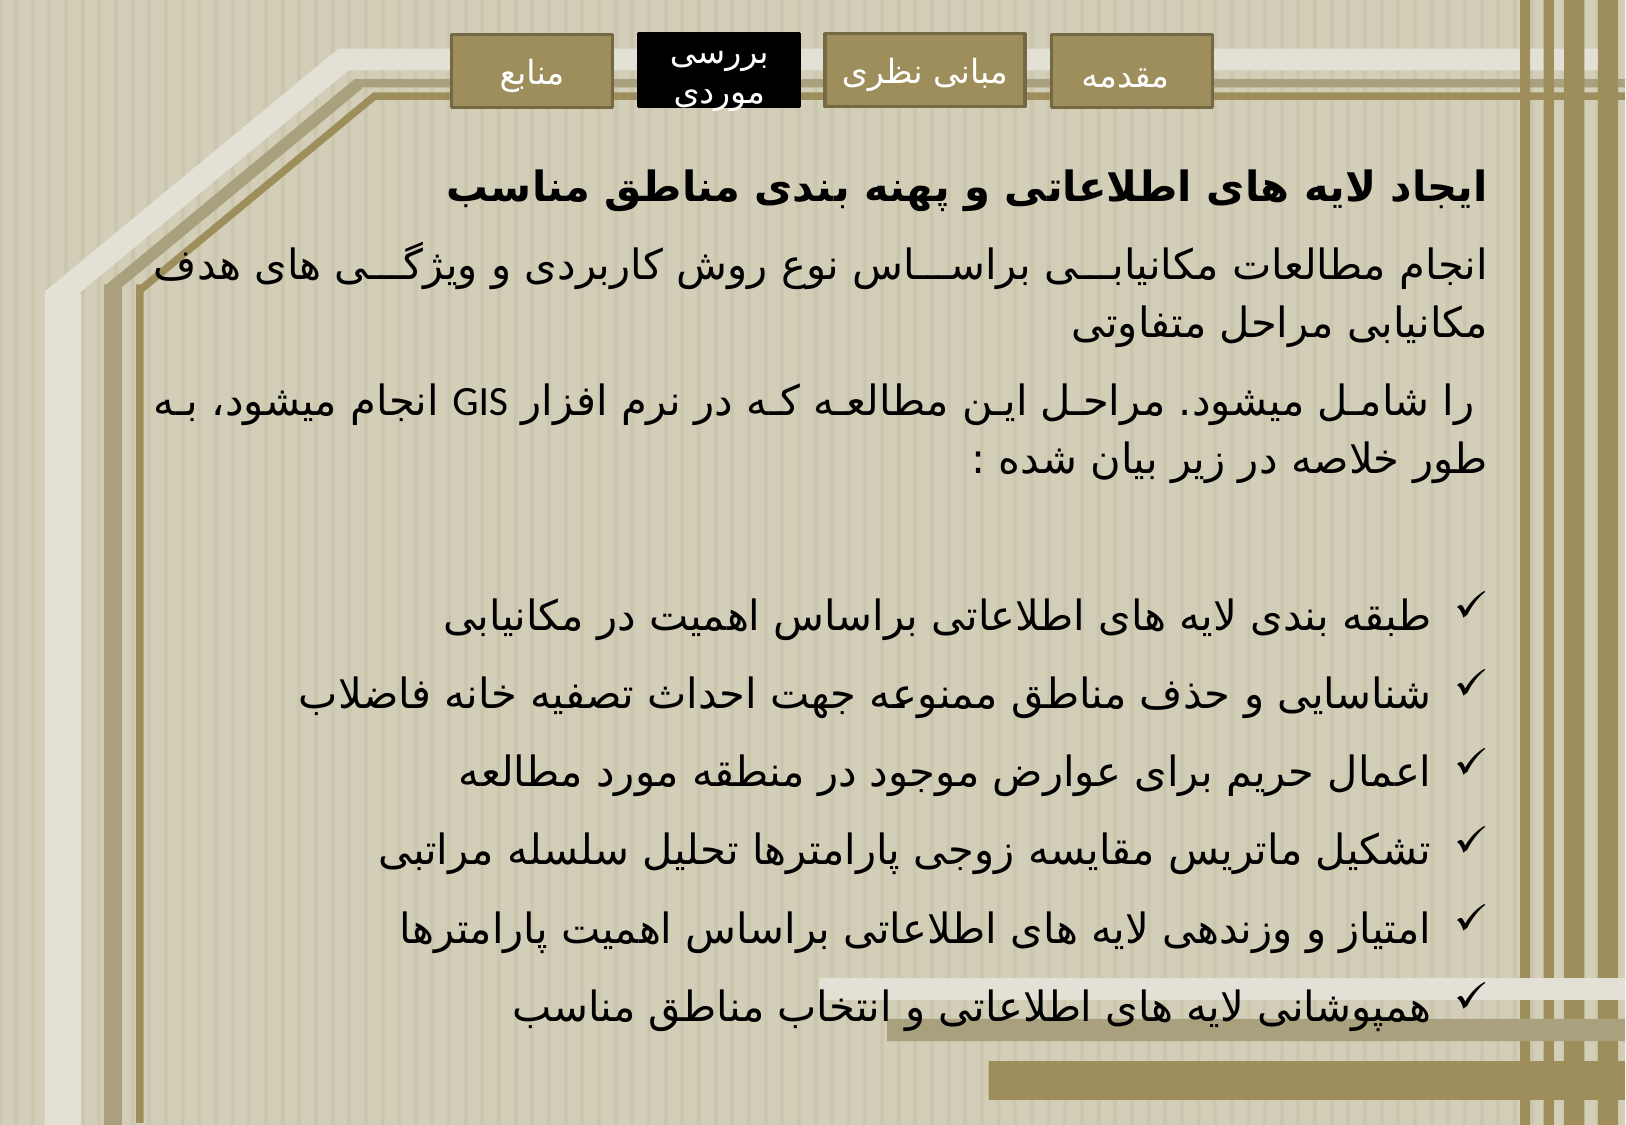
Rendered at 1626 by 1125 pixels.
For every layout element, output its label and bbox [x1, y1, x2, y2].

text_box [8, 0, 1625, 1125]
